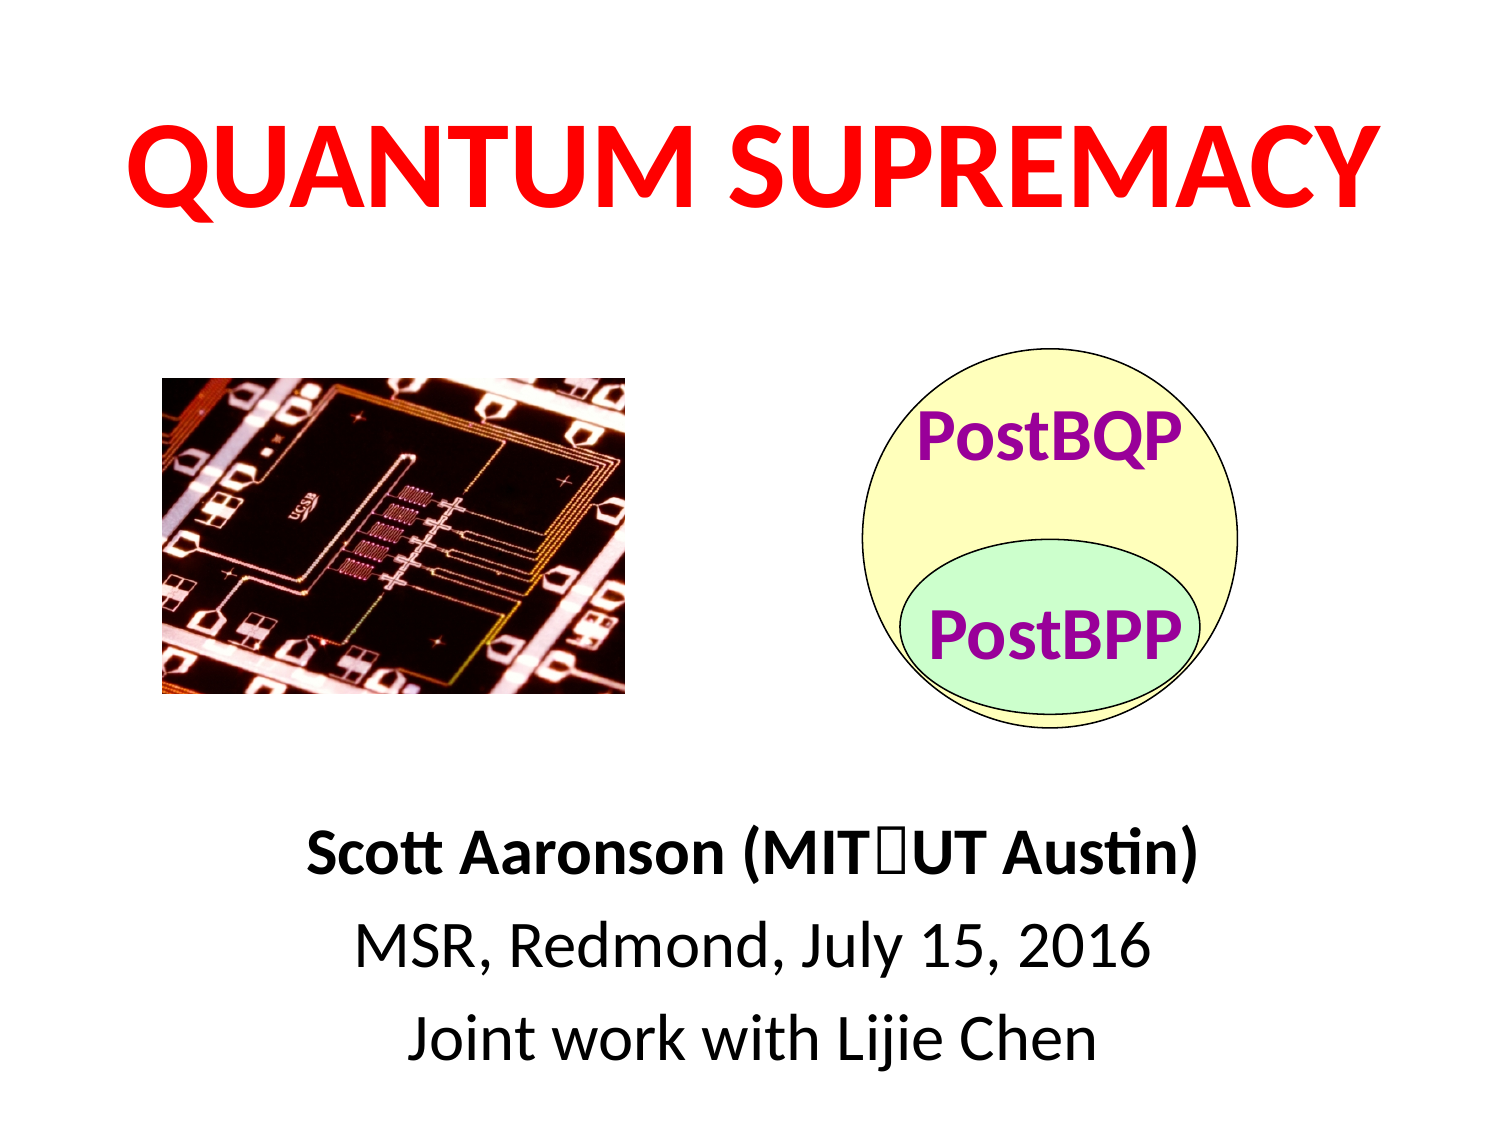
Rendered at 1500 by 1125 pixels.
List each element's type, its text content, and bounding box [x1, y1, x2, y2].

text_box [951, 348, 1149, 377]
text_box [927, 682, 1173, 728]
text_box [927, 539, 1173, 576]
text_box [862, 424, 1238, 667]
text_box PostBPP [912, 576, 1200, 682]
text_box QUANTUM SUPREMACY [78, 74, 1429, 240]
picture [162, 378, 626, 695]
text_box [899, 592, 912, 662]
text_box PostBQP [899, 377, 1200, 483]
text_box [933, 682, 1167, 715]
subtitle Scott Aaronson (MITUT Austin) MSR, Redmond, July 15, 2016 Joint work with Lijie Chen [147, 800, 1360, 900]
